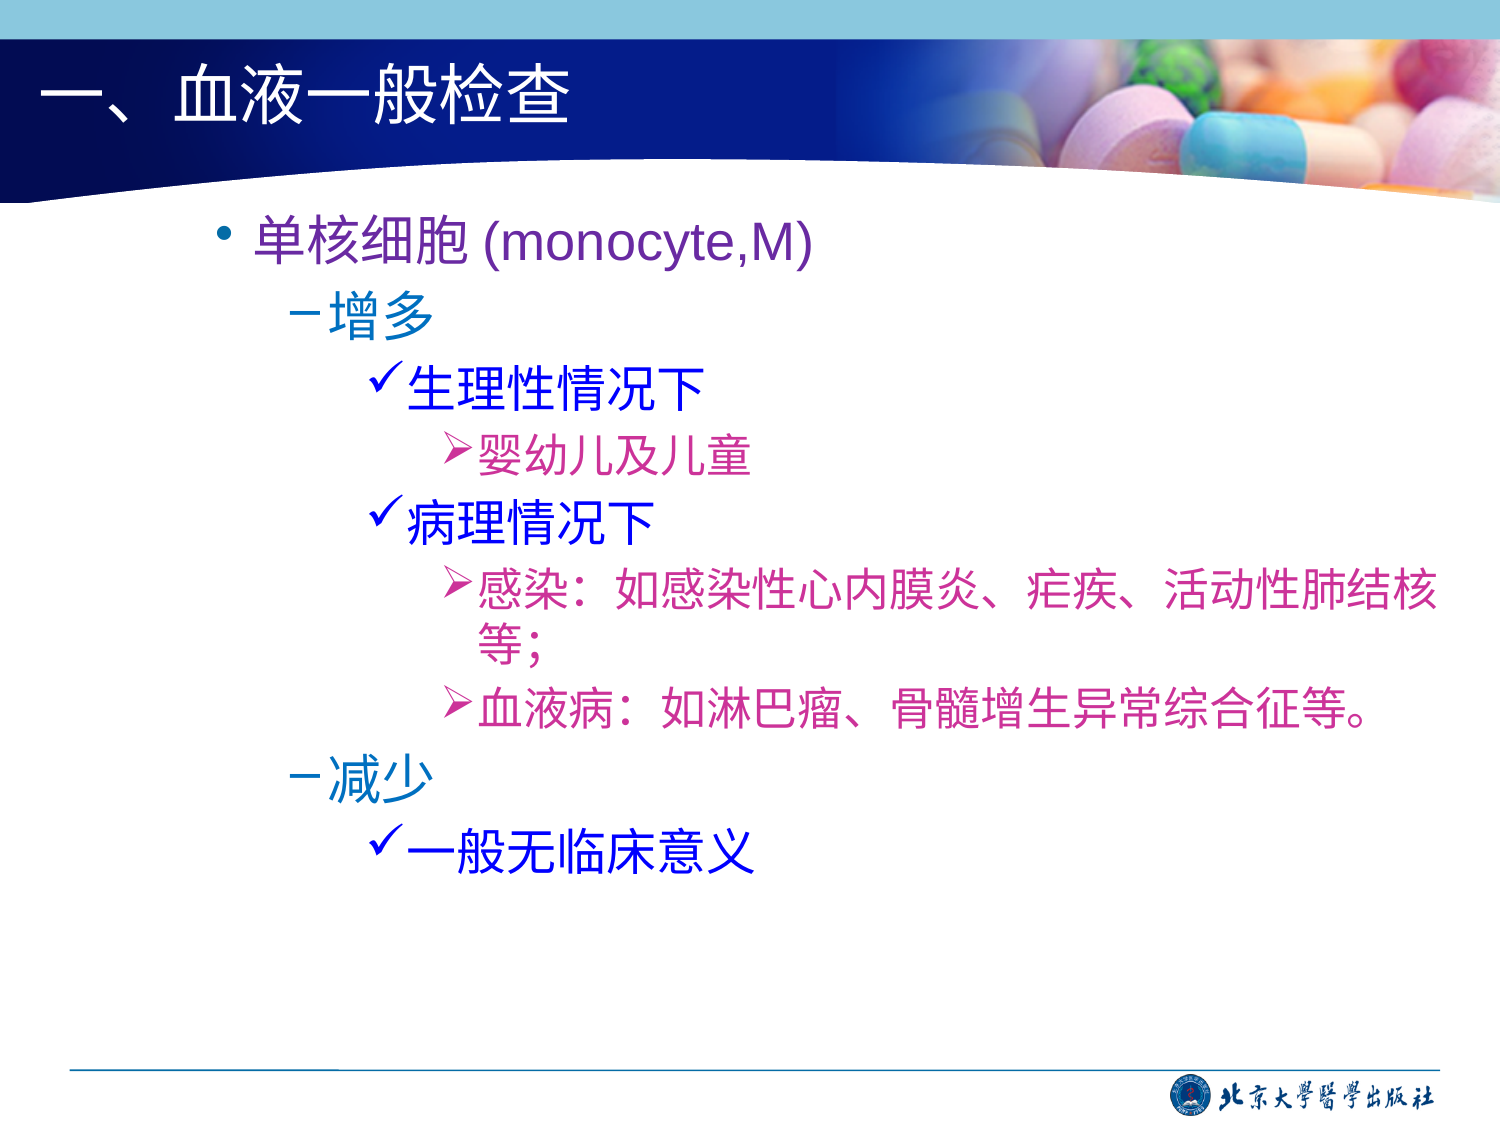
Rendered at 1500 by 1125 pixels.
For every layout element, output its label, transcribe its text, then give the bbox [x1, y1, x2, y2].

picture [1170, 1074, 1436, 1118]
title 一、血液一般检查 [23, 46, 1349, 140]
list 单核细胞(monocyte,M) 增多 生理性情况下 婴幼儿及儿童 病理情况下 感染：如感染性心内膜炎、疟疾、活动性肺结核等； 血液病：如淋巴瘤、骨髓增生异常综合征等。 减少 一般无临床意义 [49, 198, 1463, 1026]
picture [0, 40, 1500, 203]
